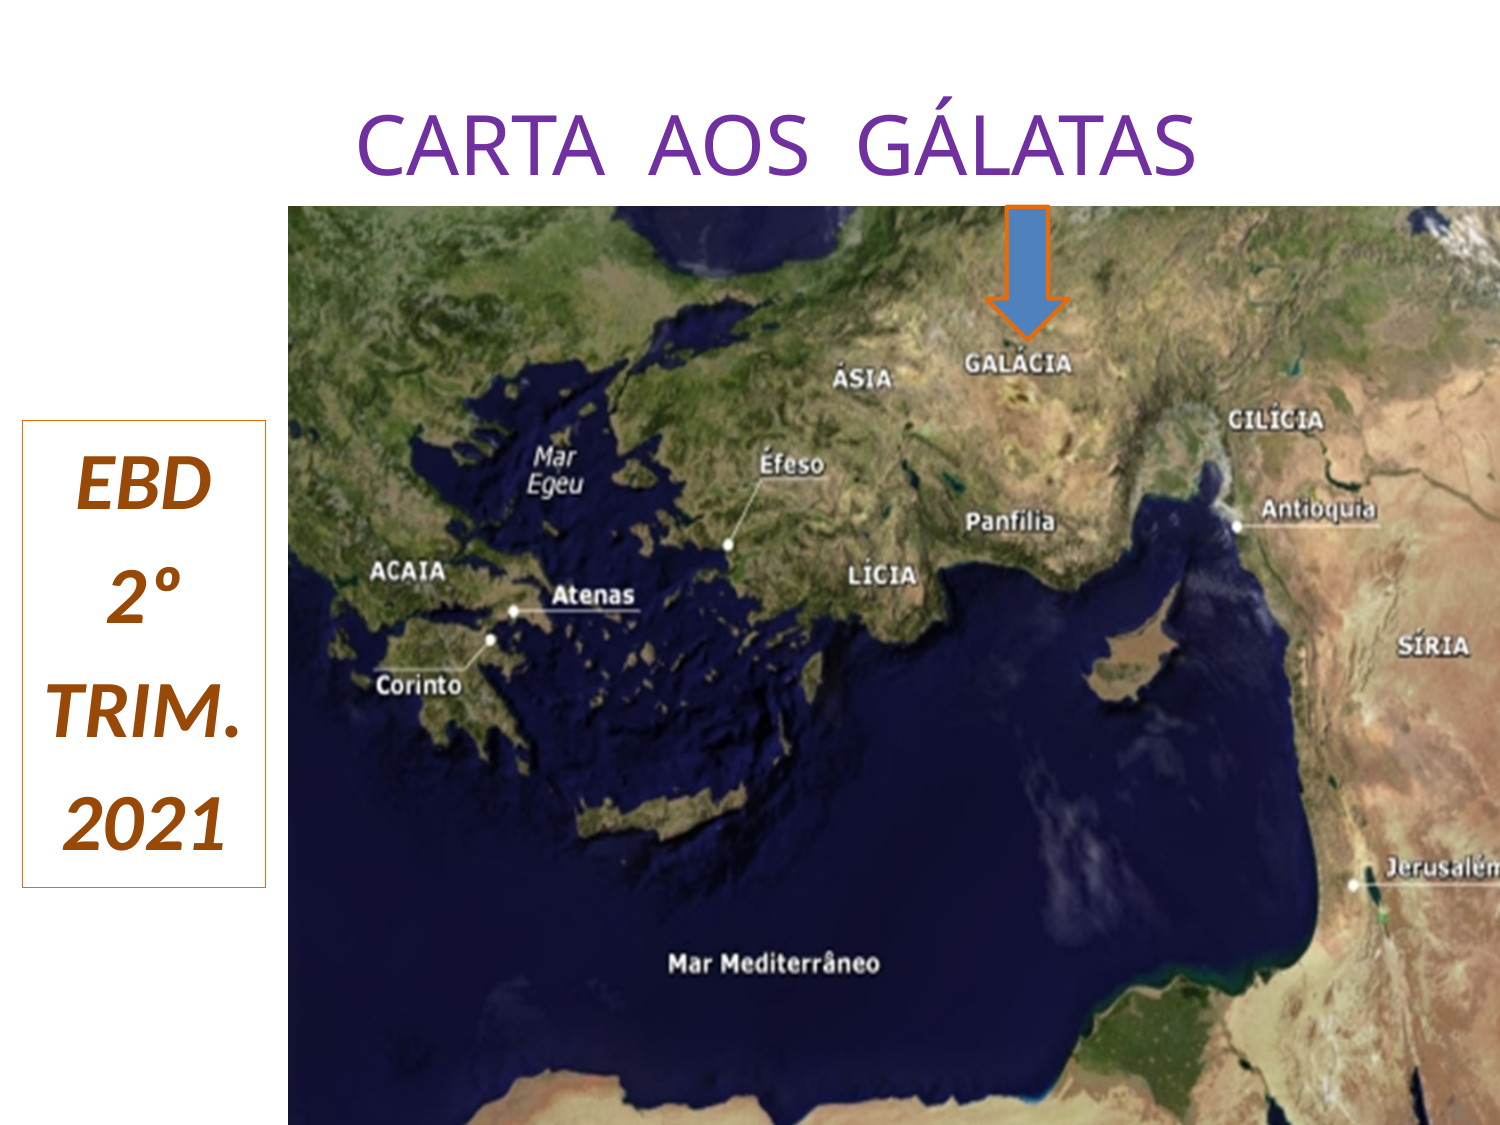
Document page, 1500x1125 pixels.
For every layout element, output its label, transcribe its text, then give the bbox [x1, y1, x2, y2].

subtitle EBD 2º TRIM. 2021 [22, 420, 266, 888]
text_box CARTA AOS GÁLATAS [123, 85, 1430, 200]
picture [287, 206, 1500, 1125]
